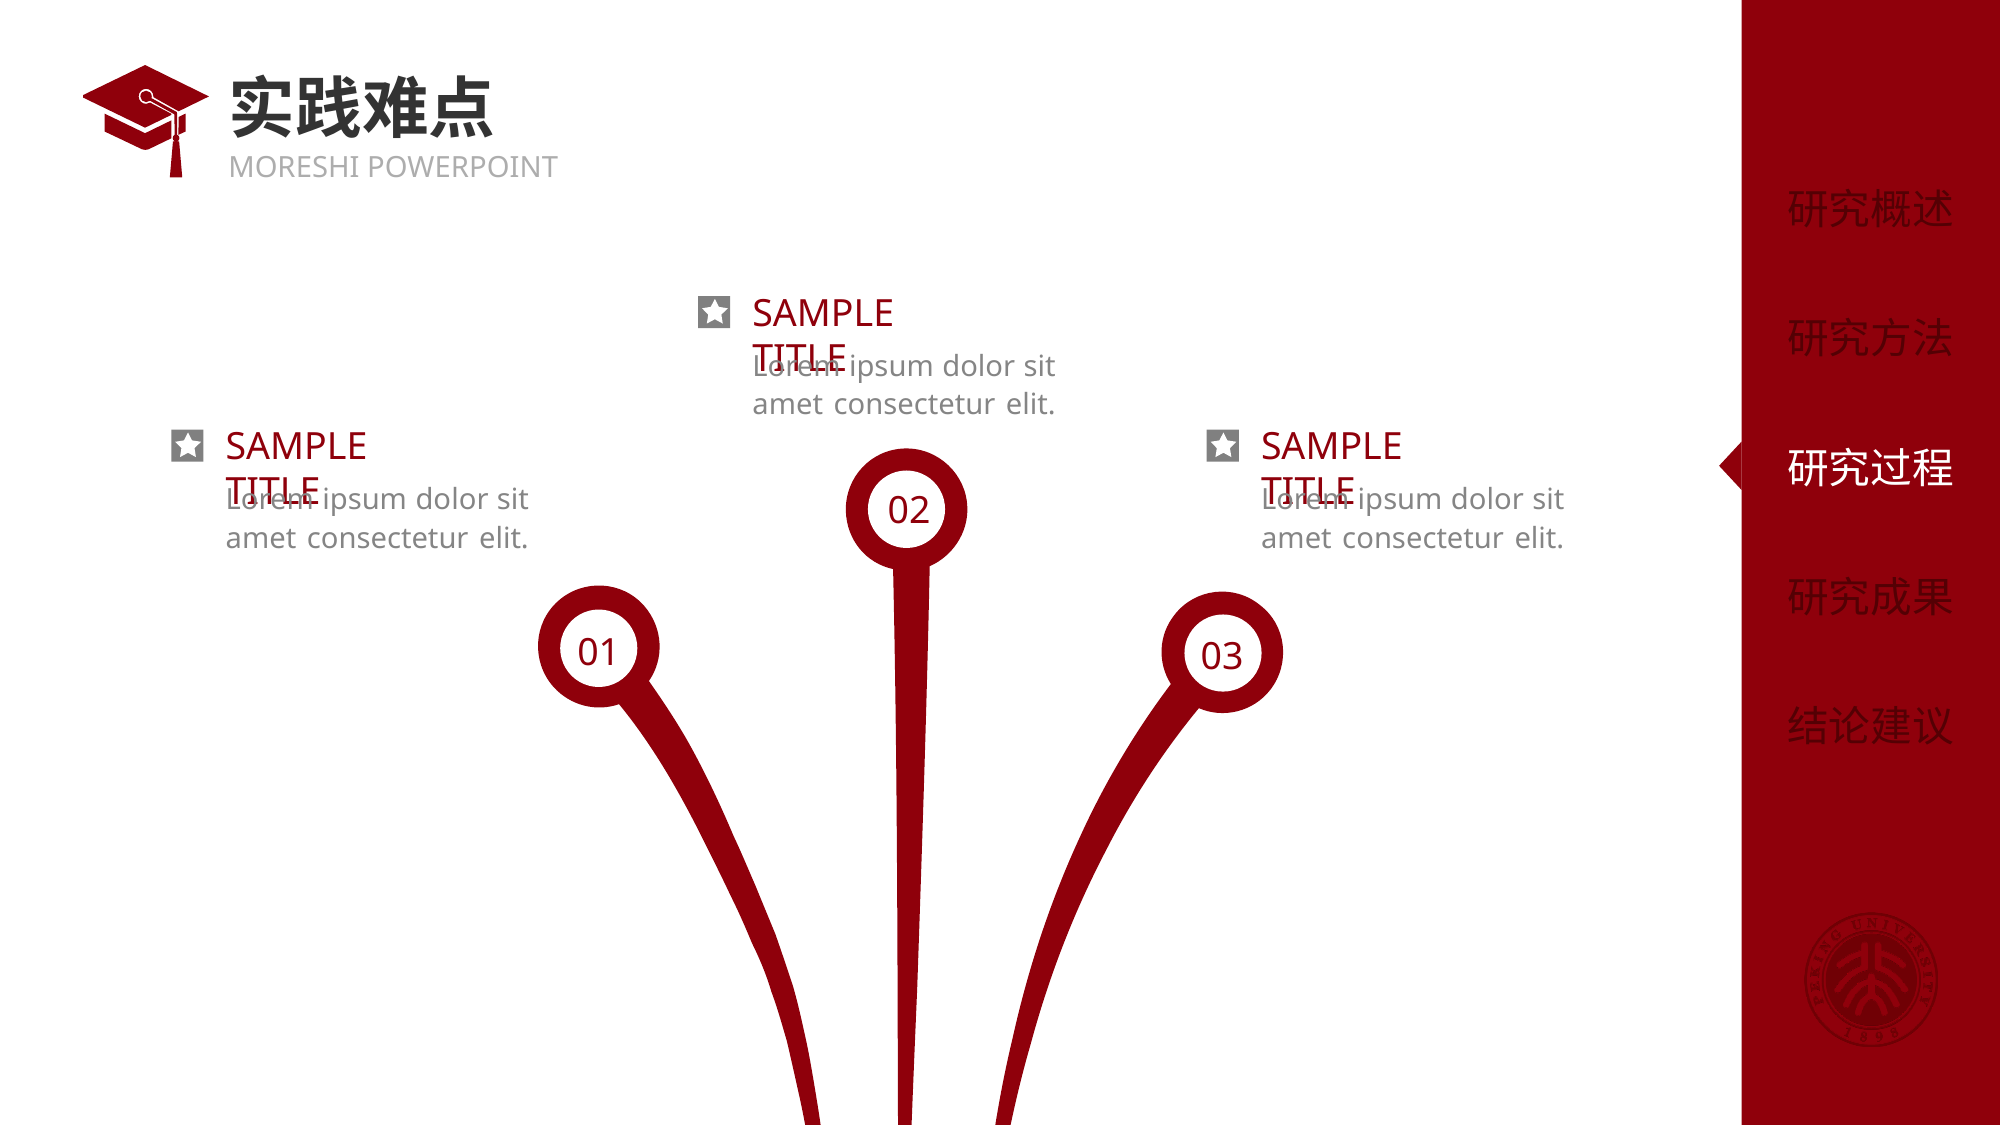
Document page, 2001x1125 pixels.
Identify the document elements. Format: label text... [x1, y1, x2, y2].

text_box [1197, 614, 1249, 624]
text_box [1206, 429, 1239, 462]
text_box [995, 591, 1284, 1125]
text_box [572, 609, 626, 620]
text_box SAMPLE TITLE [1246, 414, 1511, 469]
text_box Lorem ipsum dolor sit amet consectetur elit. [1246, 469, 1580, 562]
text_box 02 [860, 478, 958, 539]
text_box [576, 680, 621, 687]
text_box 03 [1173, 624, 1271, 684]
text_box SAMPLE TITLE [210, 414, 476, 469]
text_box [538, 585, 821, 1125]
text_box 01 [549, 620, 648, 680]
title 实践难点 [213, 55, 1077, 168]
text_box Lorem ipsum dolor sit amet consectetur elit. [210, 469, 544, 562]
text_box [171, 429, 204, 462]
text_box [883, 470, 930, 478]
text_box [845, 448, 968, 1125]
text_box SAMPLE TITLE [737, 281, 1003, 336]
text_box [1200, 684, 1246, 692]
text_box [881, 539, 932, 548]
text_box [698, 296, 731, 329]
text_box Lorem ipsum dolor sit amet consectetur elit. [737, 336, 1071, 428]
picture [1804, 912, 1938, 1047]
